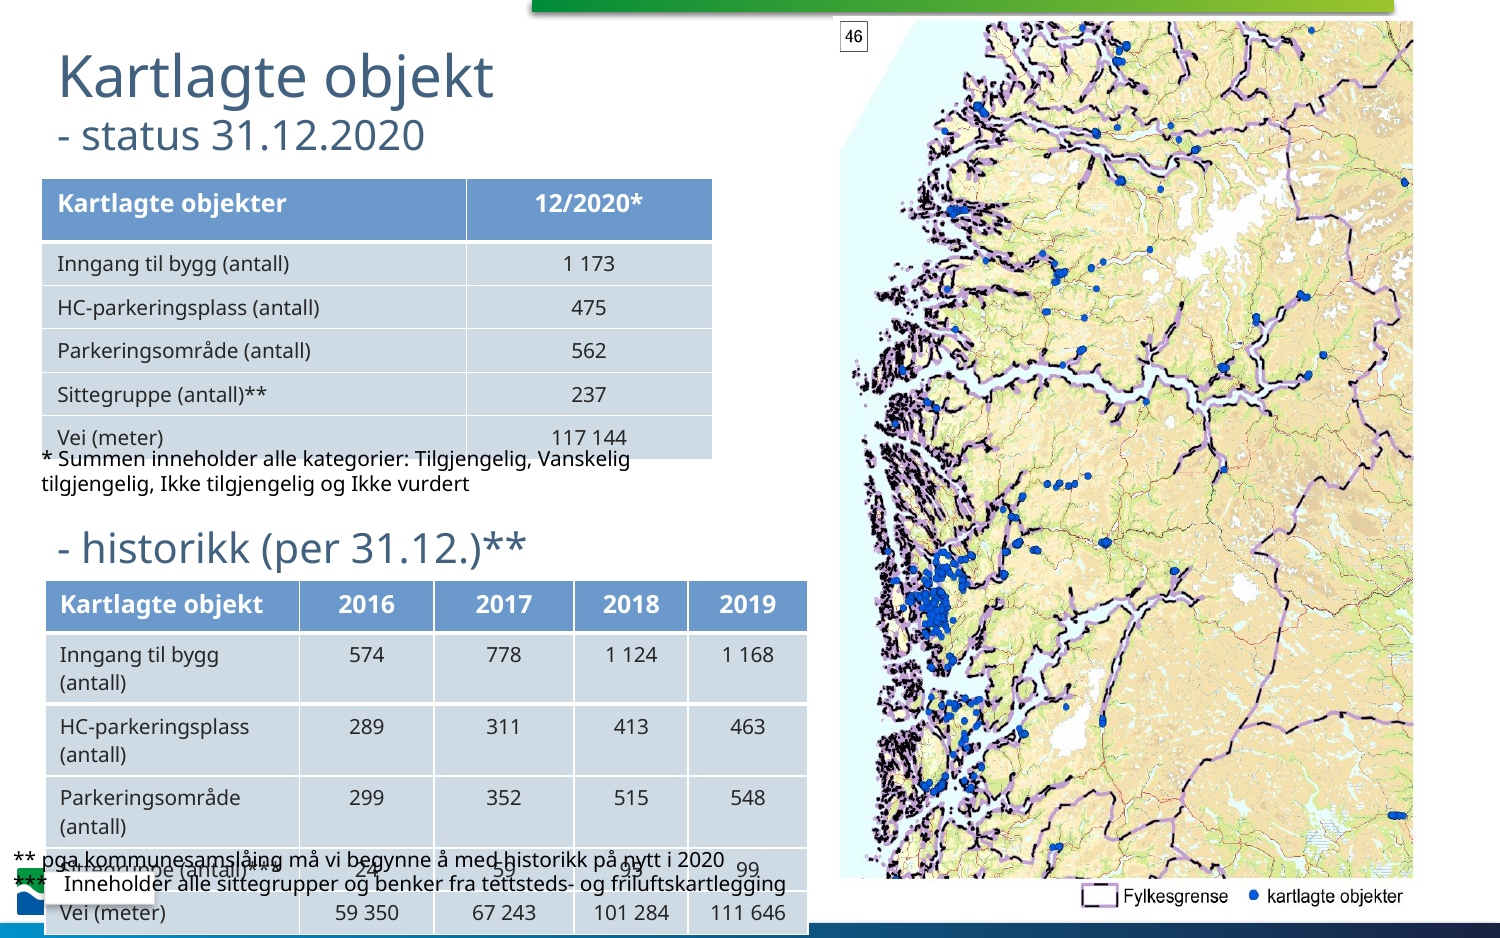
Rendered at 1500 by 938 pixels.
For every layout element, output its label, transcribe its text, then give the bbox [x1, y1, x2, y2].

table_cell 574 [300, 635, 433, 702]
table_cell Sittegruppe (antall)** [42, 373, 466, 415]
table_cell 778 [435, 635, 573, 702]
table_cell 352 [435, 777, 573, 838]
table_cell 413 [575, 706, 687, 775]
table_cell 111 646 [689, 892, 807, 934]
table_cell 1 173 [467, 244, 712, 285]
table_cell 101 284 [575, 904, 687, 934]
table_cell 117 144 [467, 416, 712, 459]
table_cell Inngang til bygg (antall) [46, 635, 299, 702]
table_cell 311 [435, 706, 573, 775]
table_cell 67 243 [435, 904, 573, 934]
text_box - historikk (per 31.12.)** [42, 496, 828, 580]
table_header Kartlagte objekt [46, 581, 299, 631]
table_cell 515 [575, 777, 687, 838]
table_cell 548 [689, 777, 807, 847]
text_box Kartlagte objekt - status 31.12.2020 [42, 24, 828, 167]
table_header 2017 [435, 581, 573, 631]
table_cell Parkeringsområde (antall) [42, 329, 466, 372]
table_cell 1 124 [575, 635, 687, 702]
table_cell 99 [802, 849, 807, 890]
table_cell HC-parkeringsplass (antall) [46, 706, 299, 775]
picture [833, 16, 1419, 913]
table_header 2019 [689, 581, 807, 631]
table_header 12/2020* [467, 179, 712, 240]
table_cell 463 [689, 706, 807, 775]
table_cell 59 350 [300, 904, 433, 934]
table_cell 1 168 [689, 635, 807, 702]
table_cell Vei (meter) [46, 904, 299, 934]
table_header 2018 [575, 581, 687, 631]
table_cell Vei (meter) [42, 416, 466, 438]
table_cell 475 [467, 286, 712, 328]
table_cell Parkeringsområde (antall) [46, 777, 299, 838]
table_cell HC-parkeringsplass (antall) [42, 286, 466, 328]
text_box ** pga kommunesamslåing må vi begynne å med historikk på nytt i 2020 *** Inneholder alle sittegrupper og benker fra tettsteds- og friluftskartlegging [0, 838, 802, 904]
table_cell 289 [300, 706, 433, 775]
table_cell Inngang til bygg (antall) [42, 244, 466, 285]
table_cell 237 [467, 373, 712, 415]
table_header 2016 [300, 581, 433, 631]
table_cell 299 [300, 777, 433, 838]
table_header Kartlagte objekter [42, 179, 466, 240]
text_box * Summen inneholder alle kategorier: Tilgjengelig, Vanskelig tilgjengelig, Ikke tilgjengelig og Ikke vurdert [26, 438, 711, 504]
table_cell 562 [467, 329, 712, 372]
